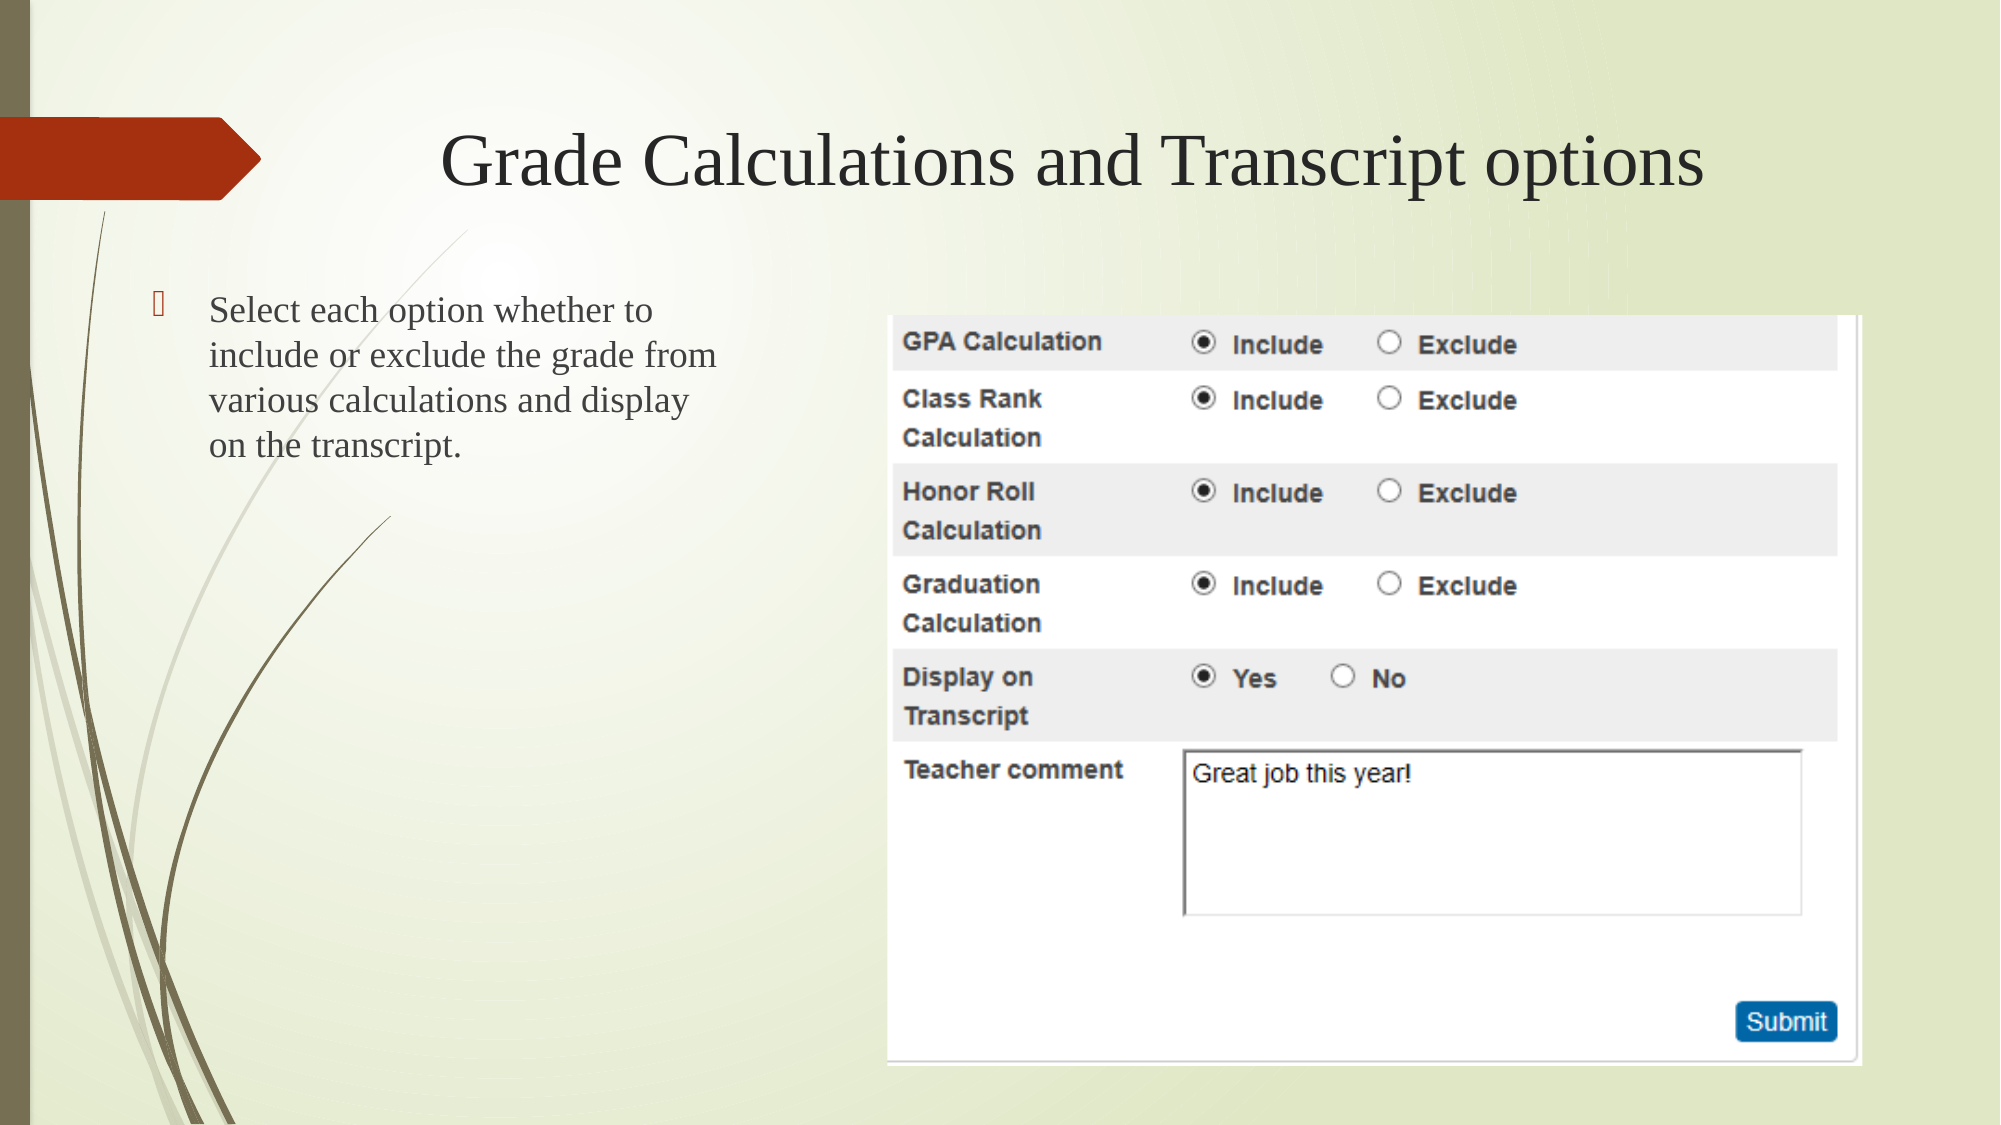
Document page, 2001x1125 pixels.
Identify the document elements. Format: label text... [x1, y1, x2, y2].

picture [887, 314, 1863, 1066]
list Select each option whether to include or exclude the grade from various calculations and display on the transcript. [137, 277, 751, 1028]
title Grade Calculations and Transcript options [425, 102, 1888, 313]
